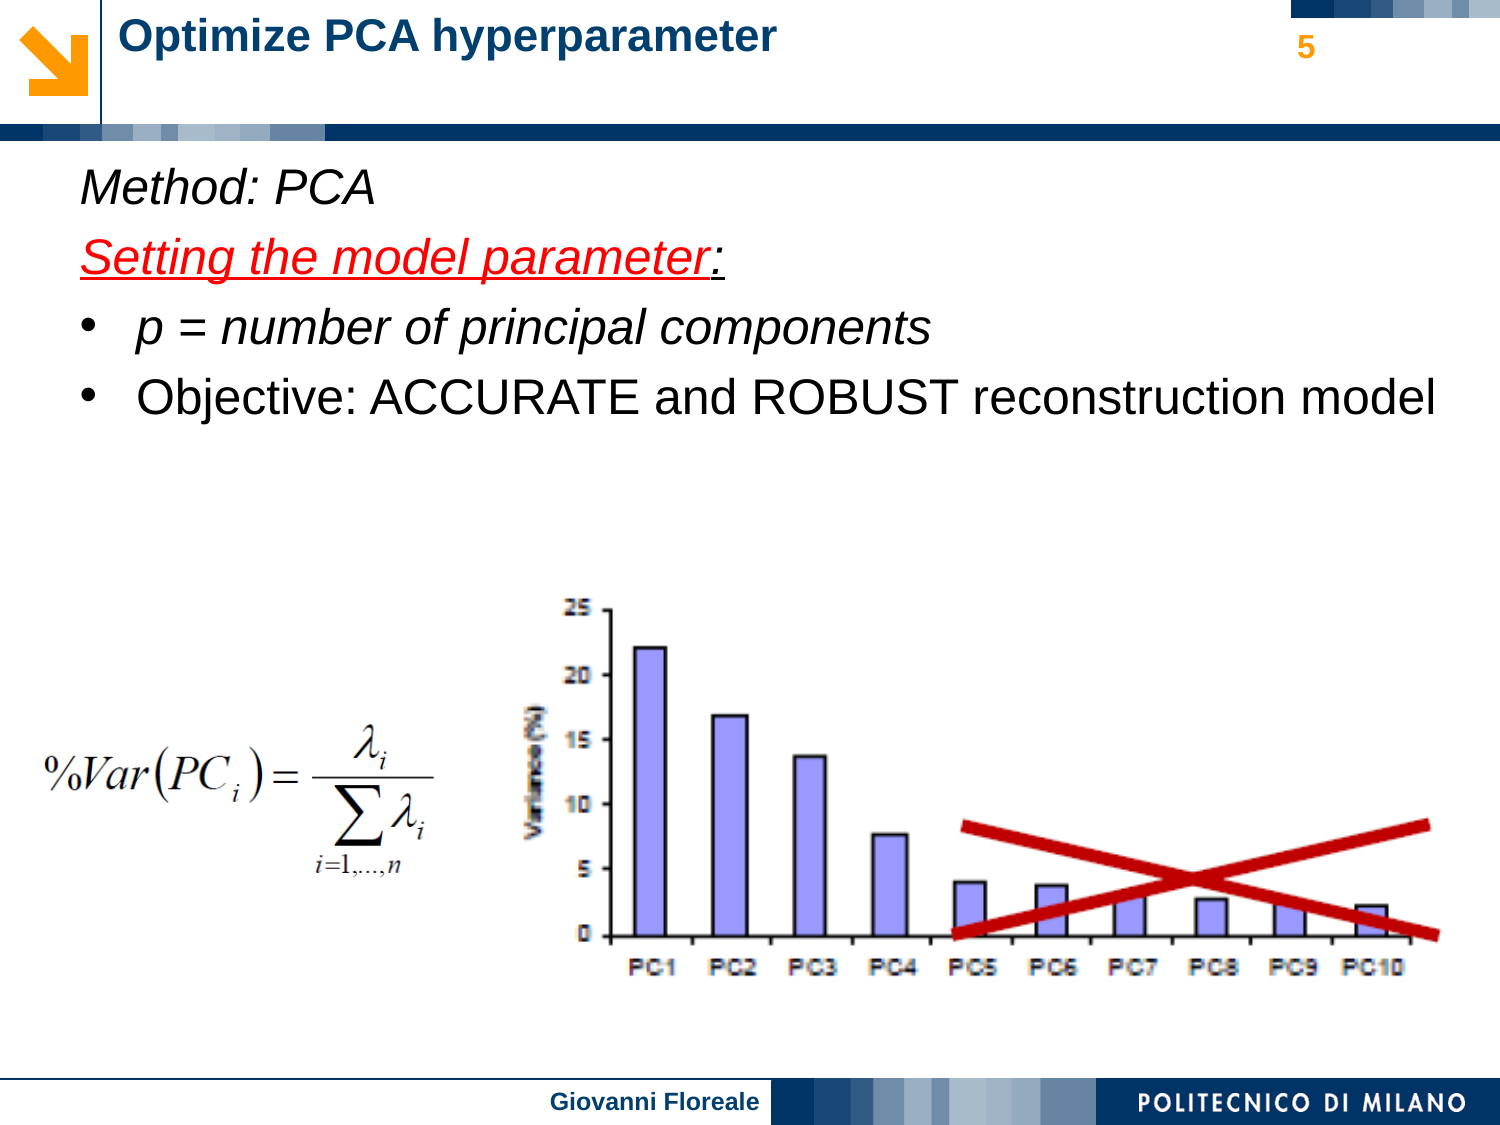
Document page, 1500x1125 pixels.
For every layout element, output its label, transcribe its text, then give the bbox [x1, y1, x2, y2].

text_box Method: PCA Setting the model parameter: p = number of principal components Objective: ACCURATE and ROBUST reconstruction model [64, 147, 1459, 502]
slide_number 5 [1269, 24, 1493, 66]
picture [0, 1074, 1500, 1125]
picture [18, 493, 1459, 1069]
title Optimize PCA hyperparameter [117, 5, 1094, 144]
picture [0, 0, 1500, 141]
